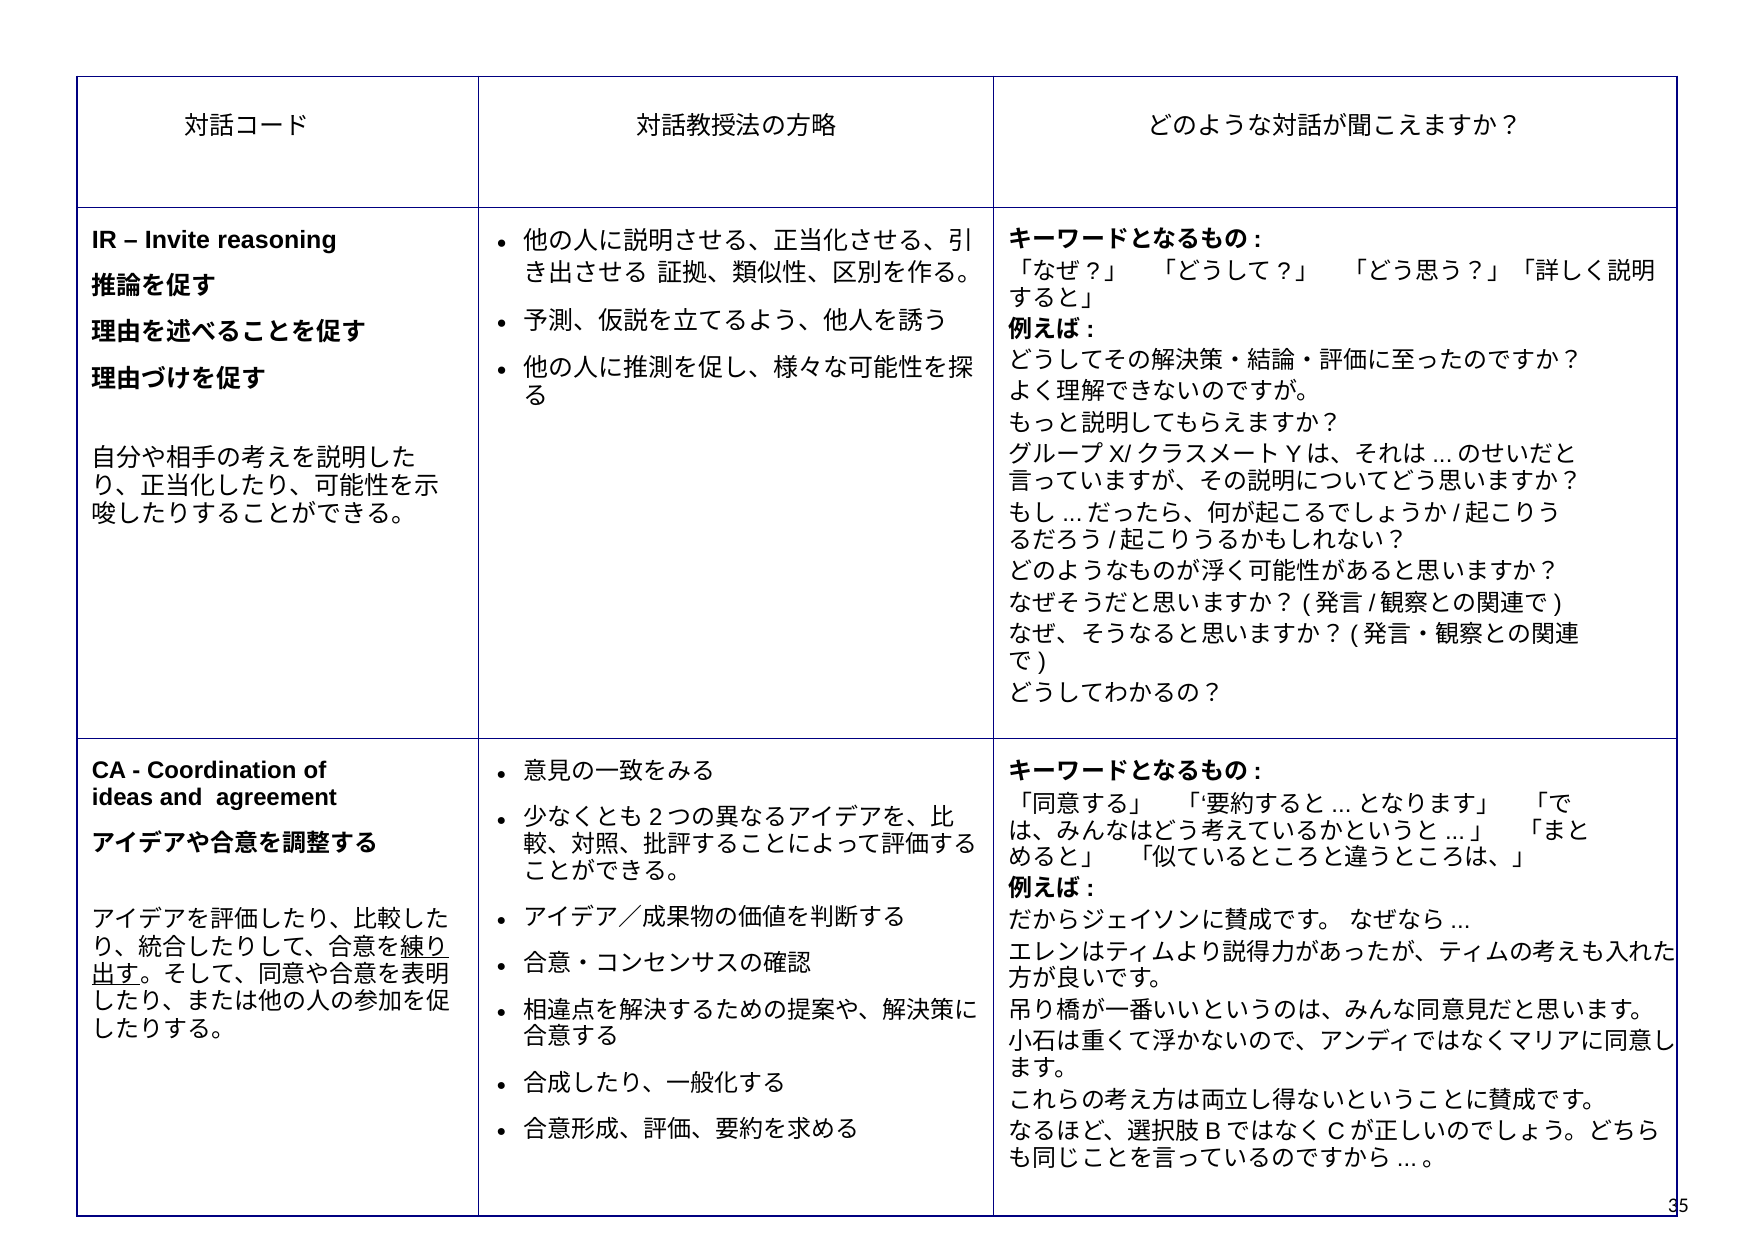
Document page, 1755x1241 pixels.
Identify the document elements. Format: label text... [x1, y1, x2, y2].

table_cell CA - Coordination of ideas and agreement アイデアや合意を調整する アイデアを評価したり、比較したり、統合したりして、合意を練り出す。そして、同意や合意を表明したり、または他の人の参加を促したりする。 [78, 739, 478, 1215]
table_cell キーワードとなるもの: 「なぜ?」 「どうして?」 「どう思う？」「詳しく説明すると」 例えば: どうしてその解決策・結論・評価に至ったのですか？ よく理解できないのですが。 もっと説明してもらえますか？ グループX/クラスメートYは、それは...のせいだと言っていますが、その説明についてどう思いますか？ もし...だったら、何が起こるでしょうか/起こりうるだろう/起こりうるかもしれない？ どのようなものが浮く可能性があると思いますか？ なぜそうだと思いますか？(発言/観察との関連で) なぜ、そうなると思いますか？(発言・観察との関連で) どうしてわかるの？ [994, 208, 1676, 738]
table_cell IR – Invite reasoning 推論を促す 理由を述べることを促す 理由づけを促す 自分や相手の考えを説明したり、正当化したり、可能性を示唆したりすることができる。 [78, 208, 478, 738]
table_header どのような対話が聞こえますか？ [994, 77, 1676, 207]
table_cell 他の人に説明させる、正当化させる、引き出させる 証拠、類似性、区別を作る。 予測、仮説を立てるよう、他人を誘う 他の人に推測を促し、様々な可能性を探る [479, 208, 993, 738]
table_cell 意見の一致をみる 少なくとも2つの異なるアイデアを、比較、対照、批評することによって評価することができる。 アイデア／成果物の価値を判断する 合意・コンセンサスの確認 相違点を解決するための提案や、解決策に合意する 合成したり、一般化する 合意形成、評価、要約を求める [479, 739, 993, 1215]
table_header 対話教授法の方略 [479, 77, 993, 207]
table_header 対話コード [78, 77, 478, 207]
table_cell キーワードとなるもの: 「同意する」 「‘要約すると...となります」 「では、みんなはどう考えているかというと...」 「まとめると」 「似ているところと違うところは、」 例えば: だからジェイソンに賛成です。 なぜなら... エレンはティムより説得力があったが、ティムの考えも入れた方が良いです。 吊り橋が一番いいというのは、みんな同意見だと思います。 小石は重くて浮かないので、アンディではなくマリアに同意します。 これらの考え方は両立し得ないということに賛成です。 なるほど、選択肢BではなくCが正しいのでしょう。どちらも同じことを言っているのですから...。 [994, 739, 1676, 1215]
slide_number 35 [1661, 1189, 1728, 1241]
